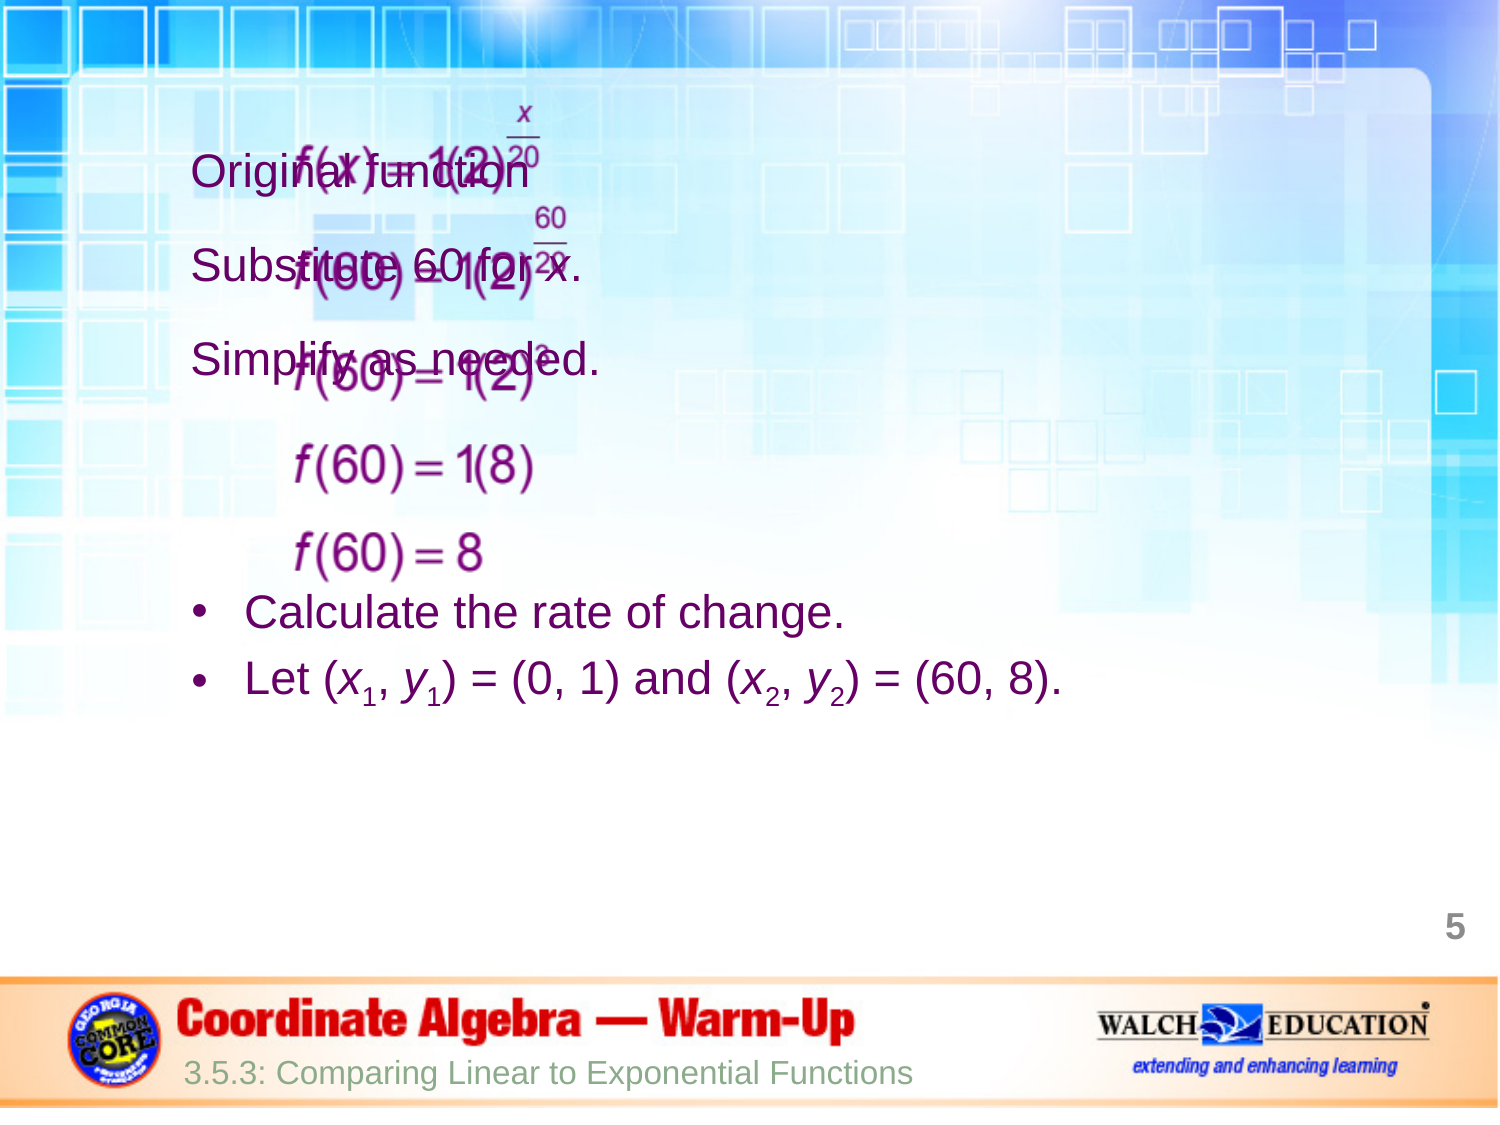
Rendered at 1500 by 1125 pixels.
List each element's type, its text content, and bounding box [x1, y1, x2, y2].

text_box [291, 437, 534, 495]
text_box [291, 196, 570, 301]
subtitle Original function Substitute 60 for x. Simplify as needed. Calculate the rate of change. Let (x1, y1) = (0, 1) and (x2, y2) = (60, 8). [105, 105, 1394, 925]
slide_number 5 [1361, 901, 1481, 949]
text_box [291, 89, 542, 195]
footer 3.5.3: Comparing Linear to Exponential Functions [168, 1048, 1067, 1094]
picture [0, 0, 1500, 1108]
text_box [291, 526, 486, 584]
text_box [291, 334, 551, 404]
